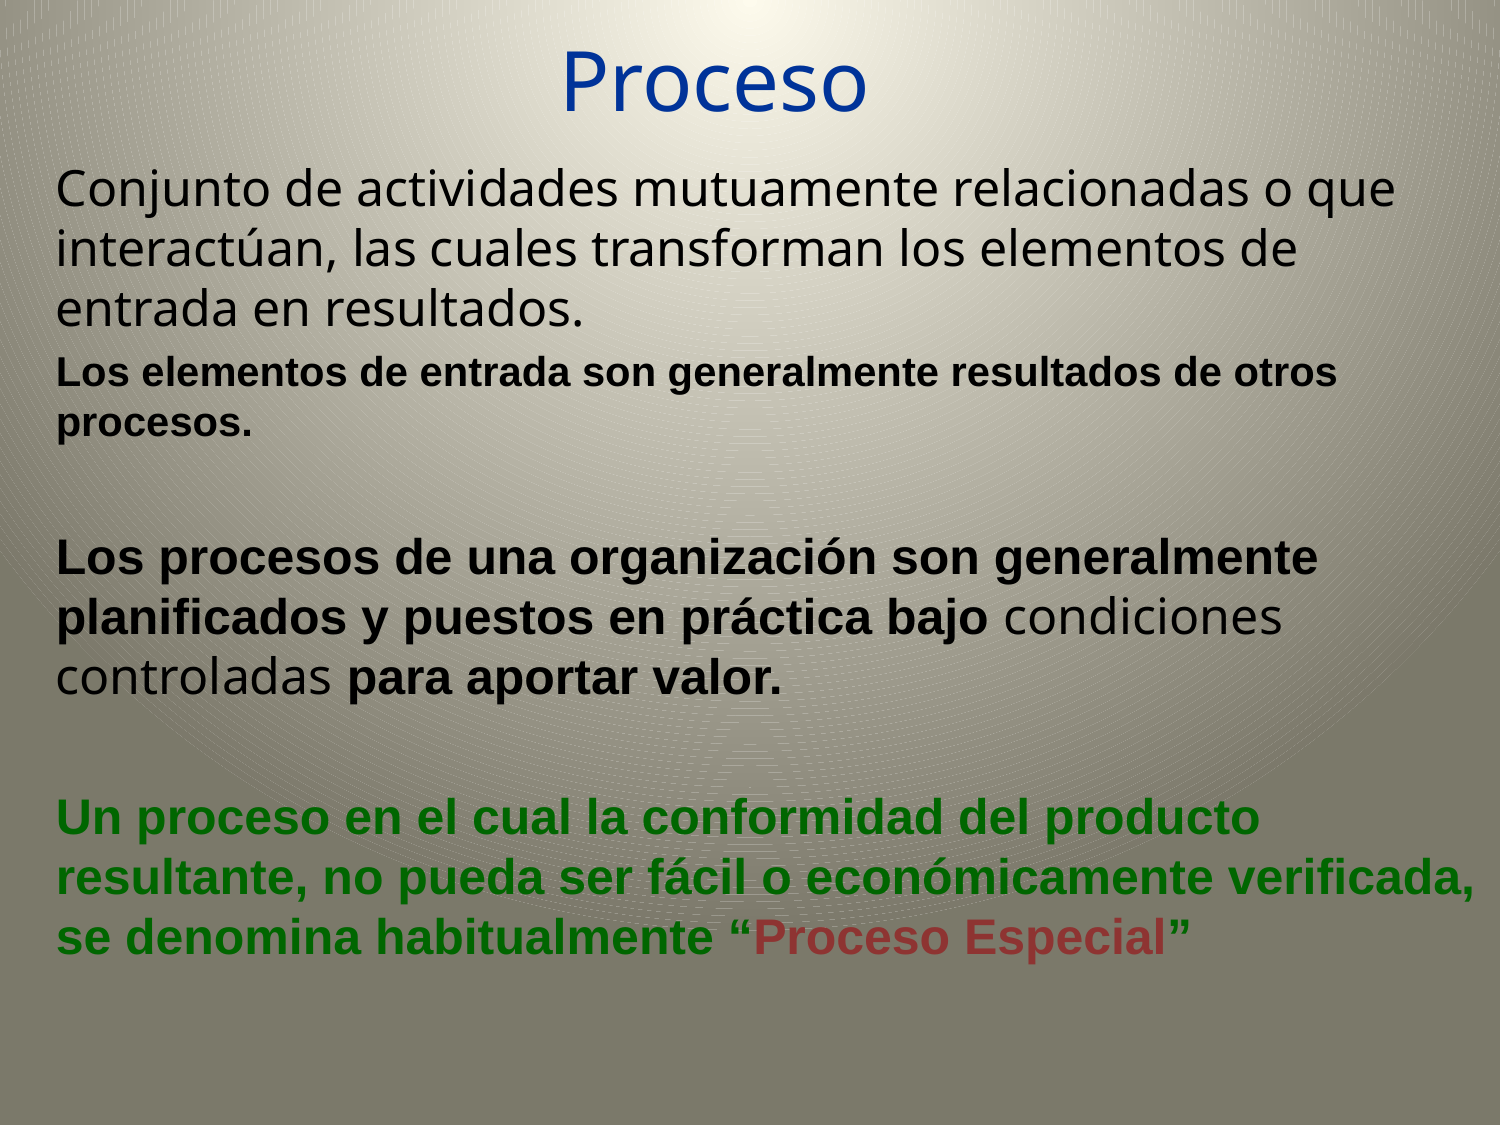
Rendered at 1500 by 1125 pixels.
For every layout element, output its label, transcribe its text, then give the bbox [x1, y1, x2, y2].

title Proceso [0, 30, 1430, 126]
text_box Conjunto de actividades mutuamente relacionadas o que interactúan, las cuales transforman los elementos de entrada en resultados. Los elementos de entrada son generalmente resultados de otros procesos. Los procesos de una organización son generalmente planificados y puestos en práctica bajo condiciones controladas para aportar valor. Un proceso en el cual la conformidad del producto resultante, no pueda ser fácil o económicamente verificada, se denomina habitualmente “Proceso Especial” [41, 148, 1500, 1059]
